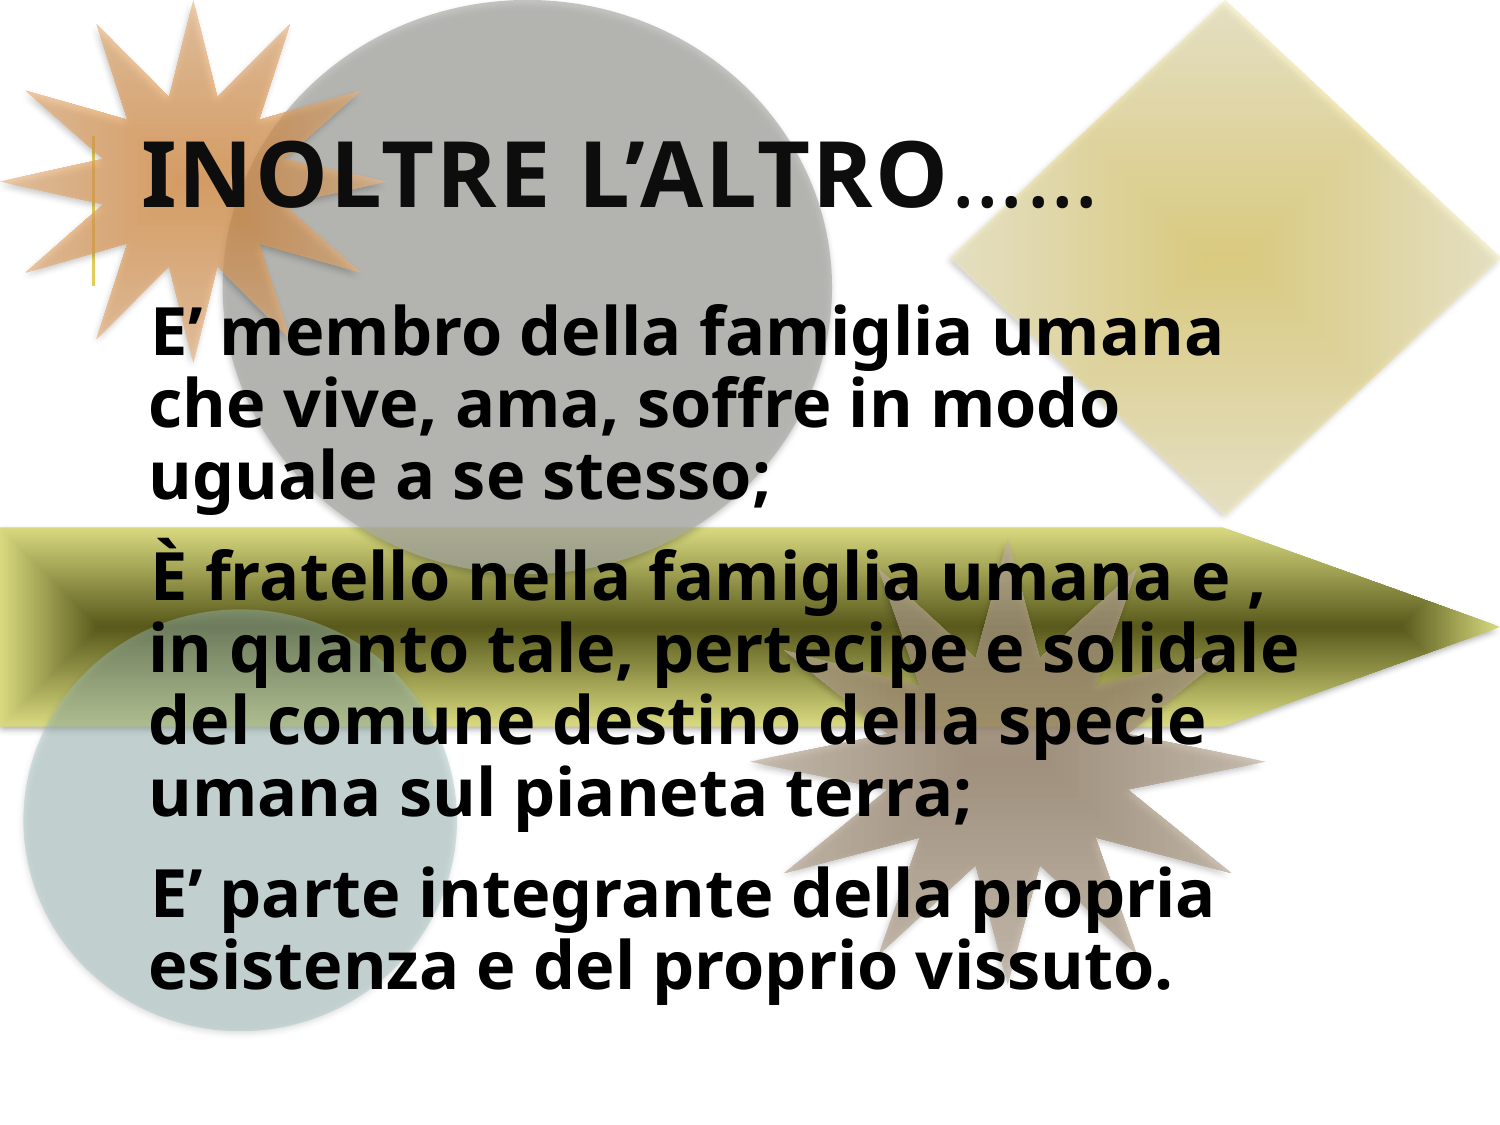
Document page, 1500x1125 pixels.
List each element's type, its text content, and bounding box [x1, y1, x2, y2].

title INOLTRE L’ALTRO…… [126, 96, 1322, 268]
list E’ membro della famiglia umana che vive, ama, soffre in modo uguale a se stesso; È fratello nella famiglia umana e , in quanto tale, pertecipe e solidale del comune destino della specie umana sul pianeta terra; E’ parte integrante della propria esistenza e del proprio vissuto. [126, 290, 1322, 1035]
